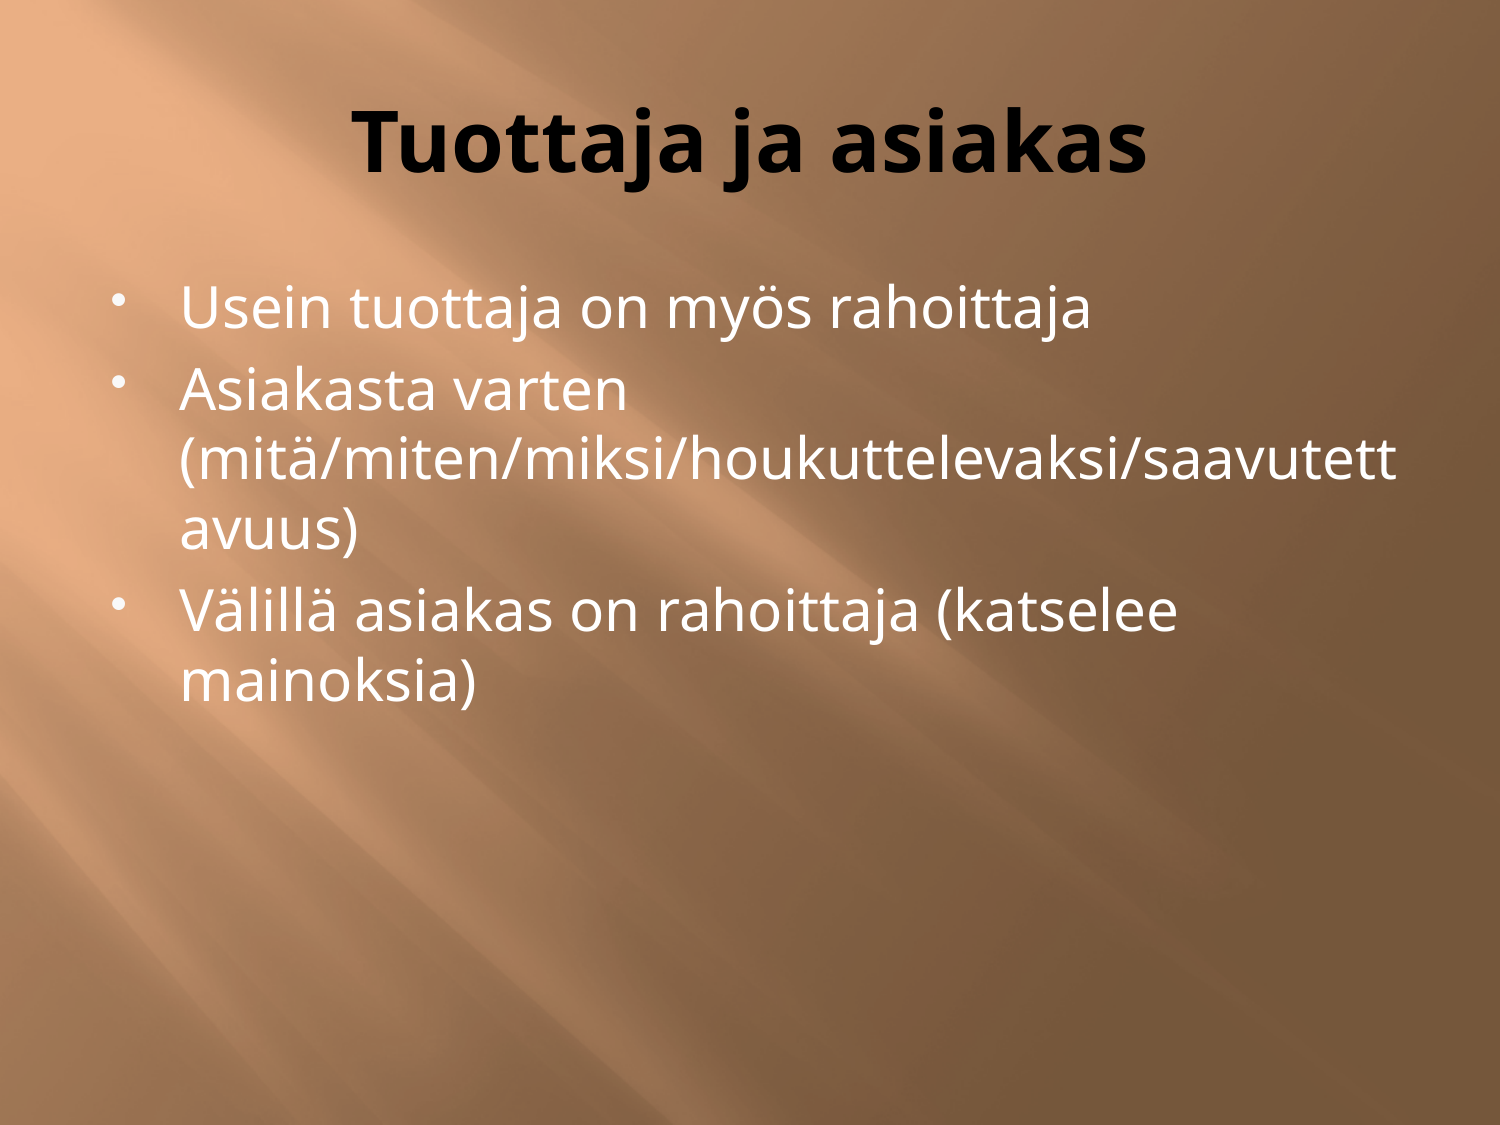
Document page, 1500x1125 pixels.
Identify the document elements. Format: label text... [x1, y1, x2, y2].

title Tuottaja ja asiakas [75, 45, 1425, 233]
list Usein tuottaja on myös rahoittaja Asiakasta varten (mitä/miten/miksi/houkuttelevaksi/saavutettavuus) Välillä asiakas on rahoittaja (katselee mainoksia) [75, 262, 1425, 1035]
